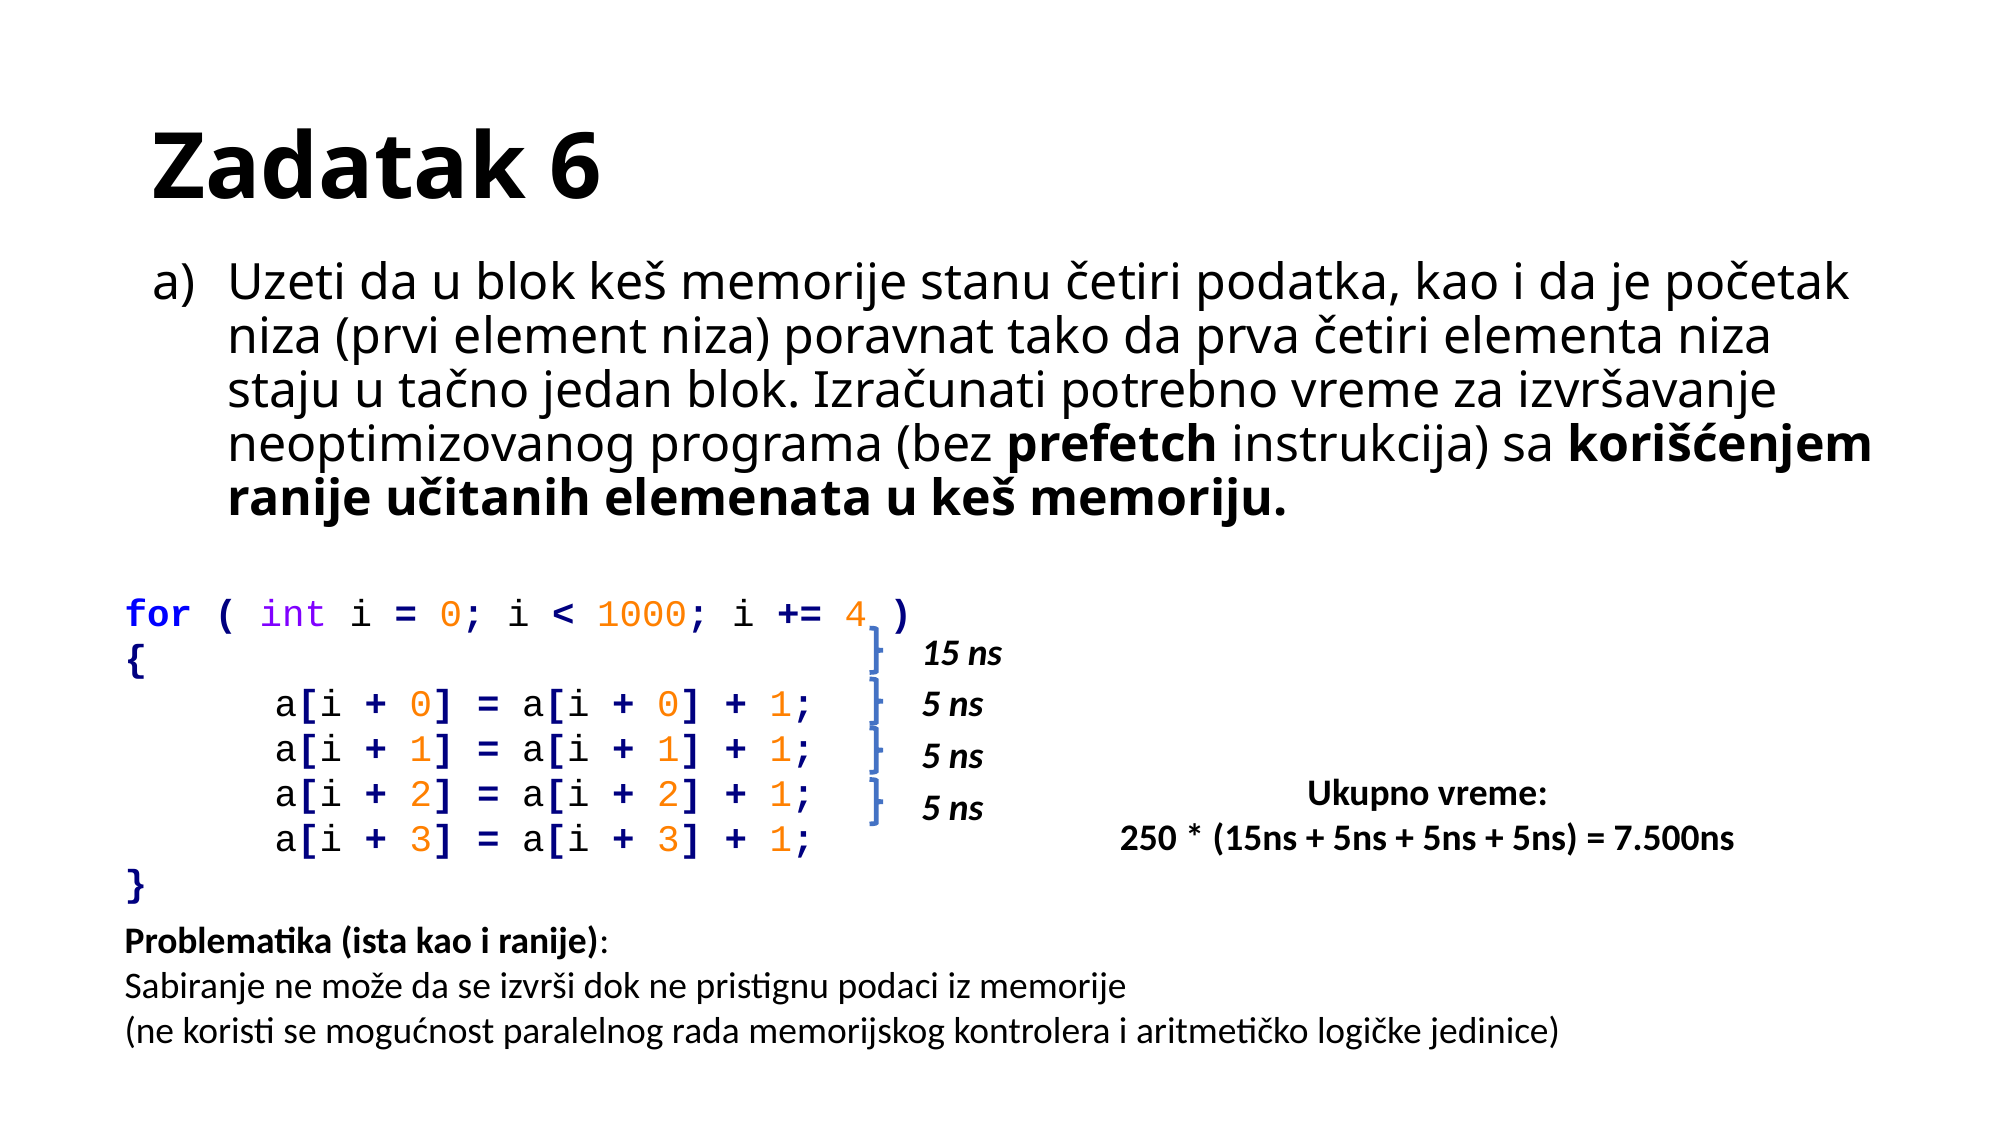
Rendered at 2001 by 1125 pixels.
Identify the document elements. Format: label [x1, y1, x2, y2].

text_box [109, 581, 1795, 1058]
list [137, 248, 1908, 552]
title [137, 59, 1863, 248]
